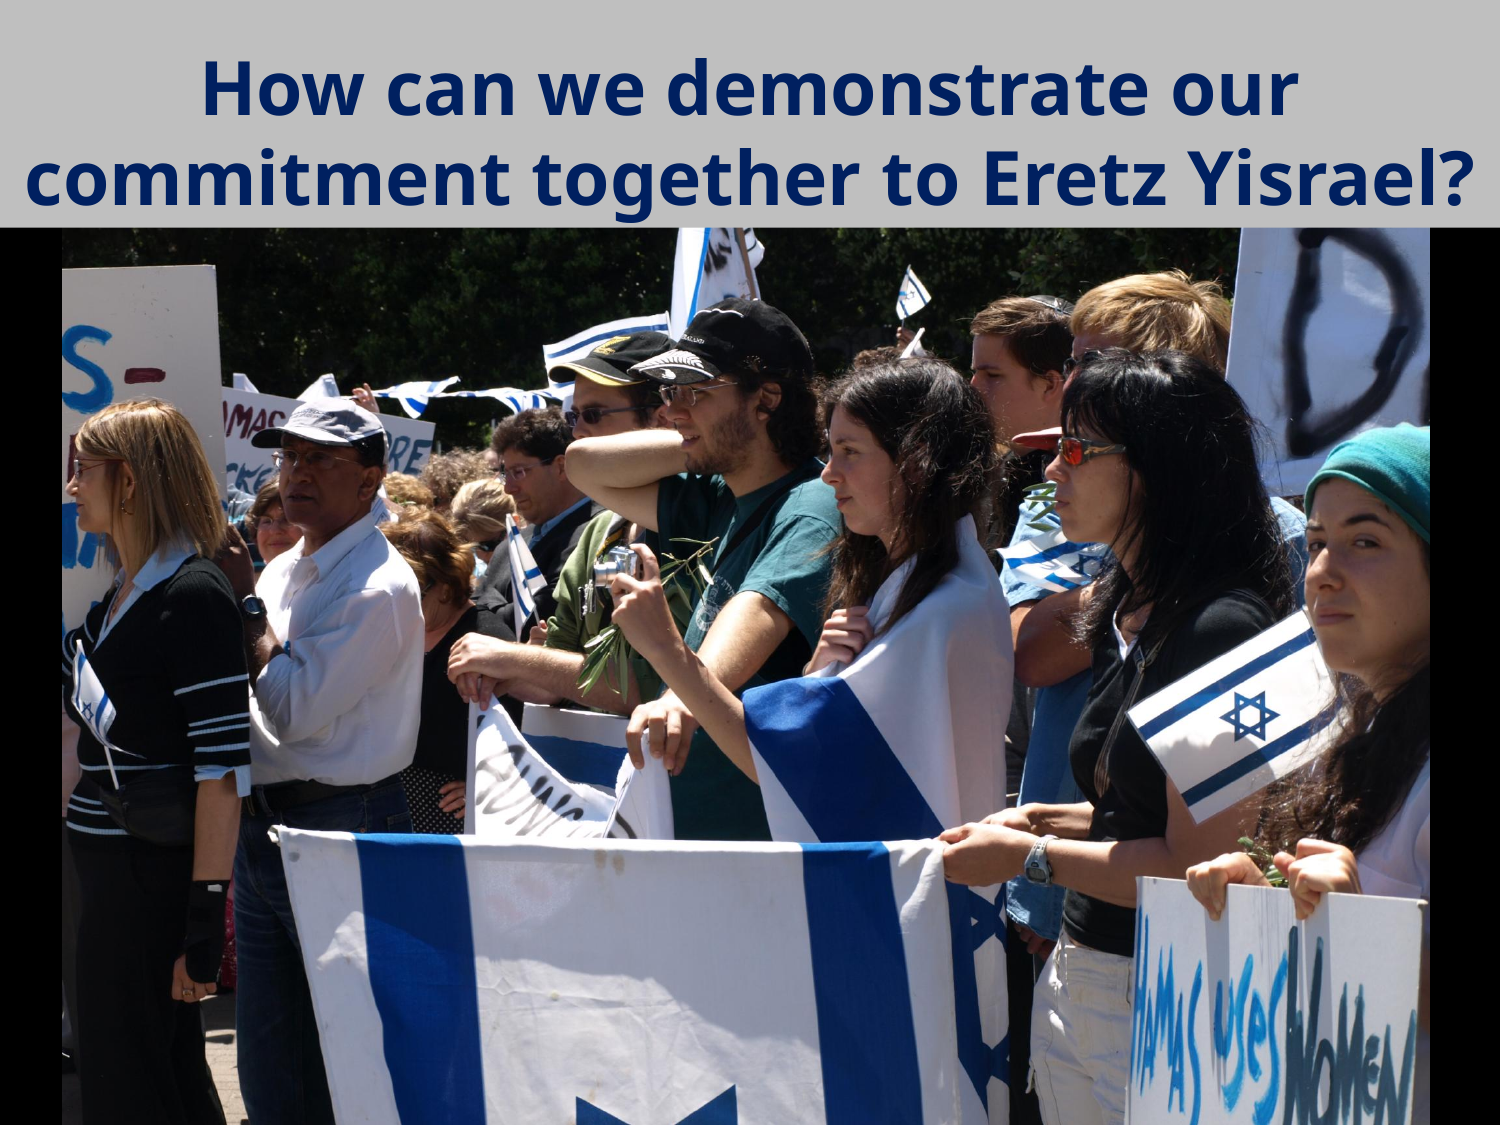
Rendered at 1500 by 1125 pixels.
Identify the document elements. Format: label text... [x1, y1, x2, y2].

picture [62, 102, 1430, 1125]
title How can we demonstrate our commitment together to Eretz Yisrael? [0, 0, 1500, 228]
